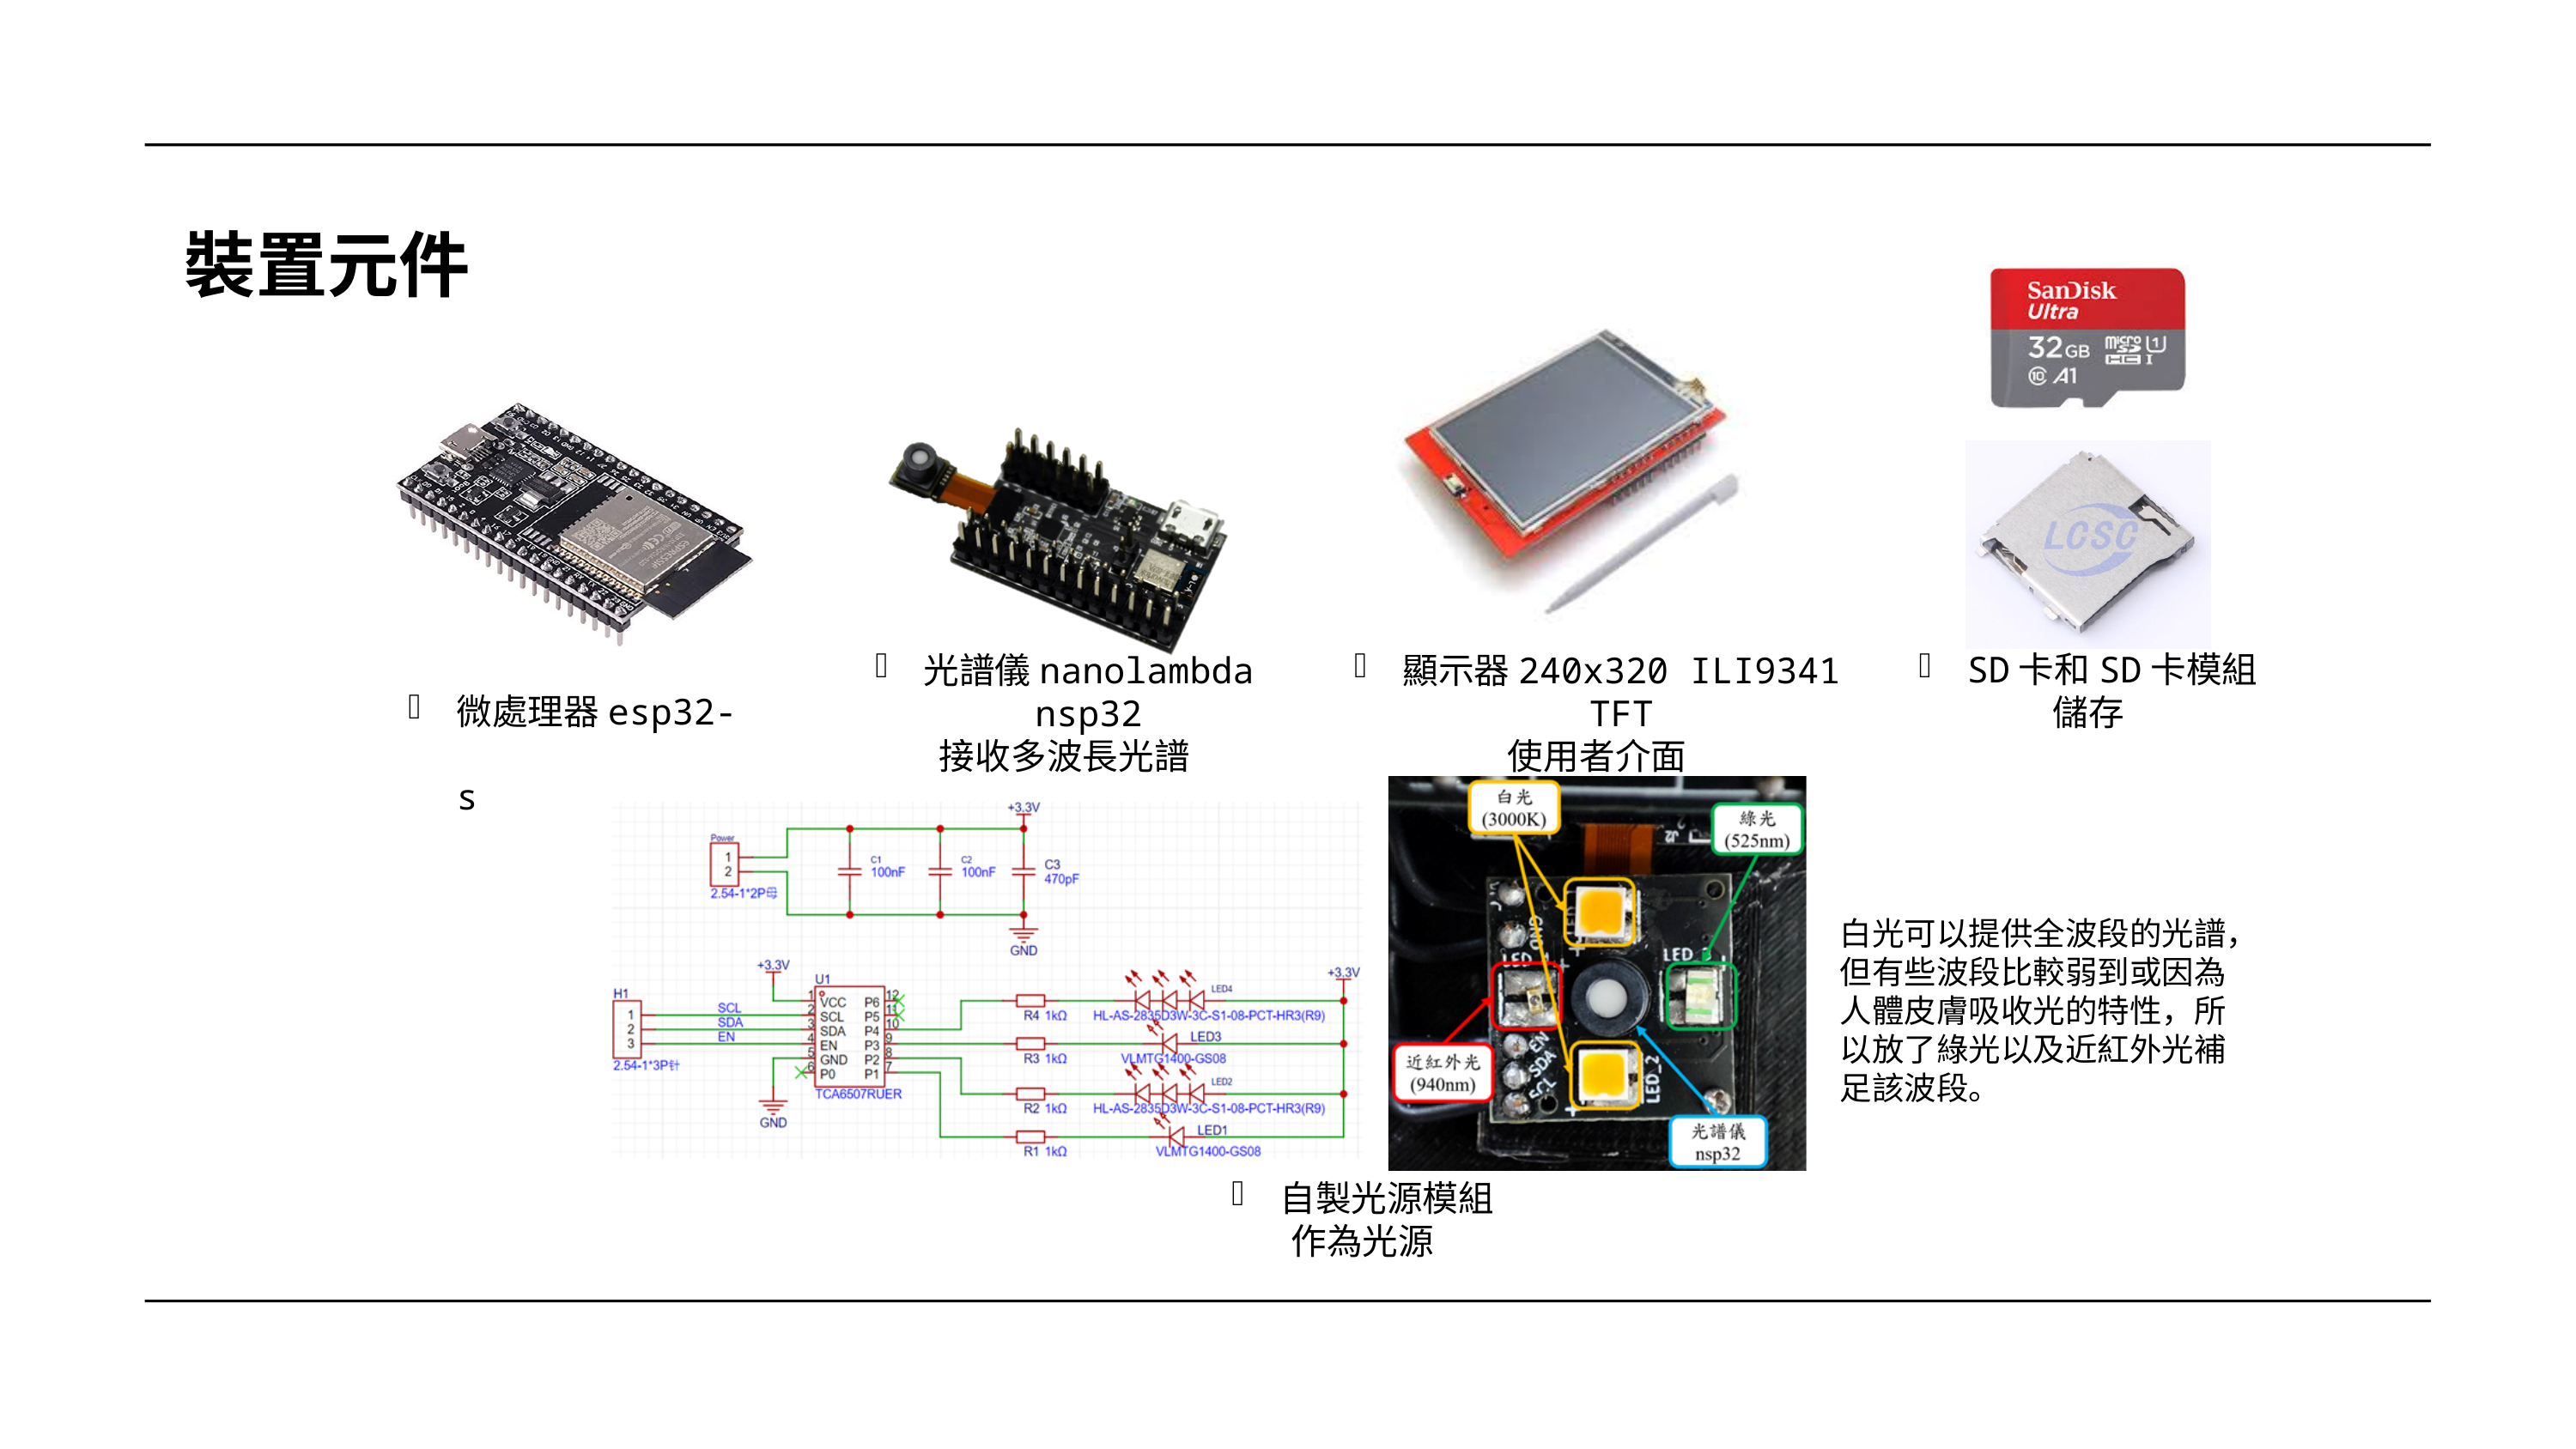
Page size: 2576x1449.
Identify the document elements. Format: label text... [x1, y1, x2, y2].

text_box 微處理器esp32-s [408, 647, 741, 903]
text_box [1980, 264, 2196, 416]
text_box [393, 399, 756, 647]
text_box [611, 802, 1364, 1159]
text_box SD卡和SD卡模組 儲存 [1857, 647, 2319, 734]
text_box [858, 399, 1272, 647]
text_box 裝置元件 [161, 177, 494, 306]
text_box [1378, 259, 1776, 652]
text_box 白光可以提供全波段的光譜，但有些波段比較弱到或因為人體皮膚吸收光的特性，所以放了綠光以及近紅外光補足該波段。 [1826, 906, 2240, 1113]
text_box [1388, 776, 1807, 1171]
text_box 自製光源模組 作為光源 [1121, 1175, 1605, 1263]
text_box 顯示器240x320 ILI9341 TFT 使用者介面 [1341, 647, 1853, 777]
text_box [1965, 440, 2211, 647]
text_box 光譜儀nanolambda nsp32 接收多波長光譜 [823, 647, 1307, 777]
